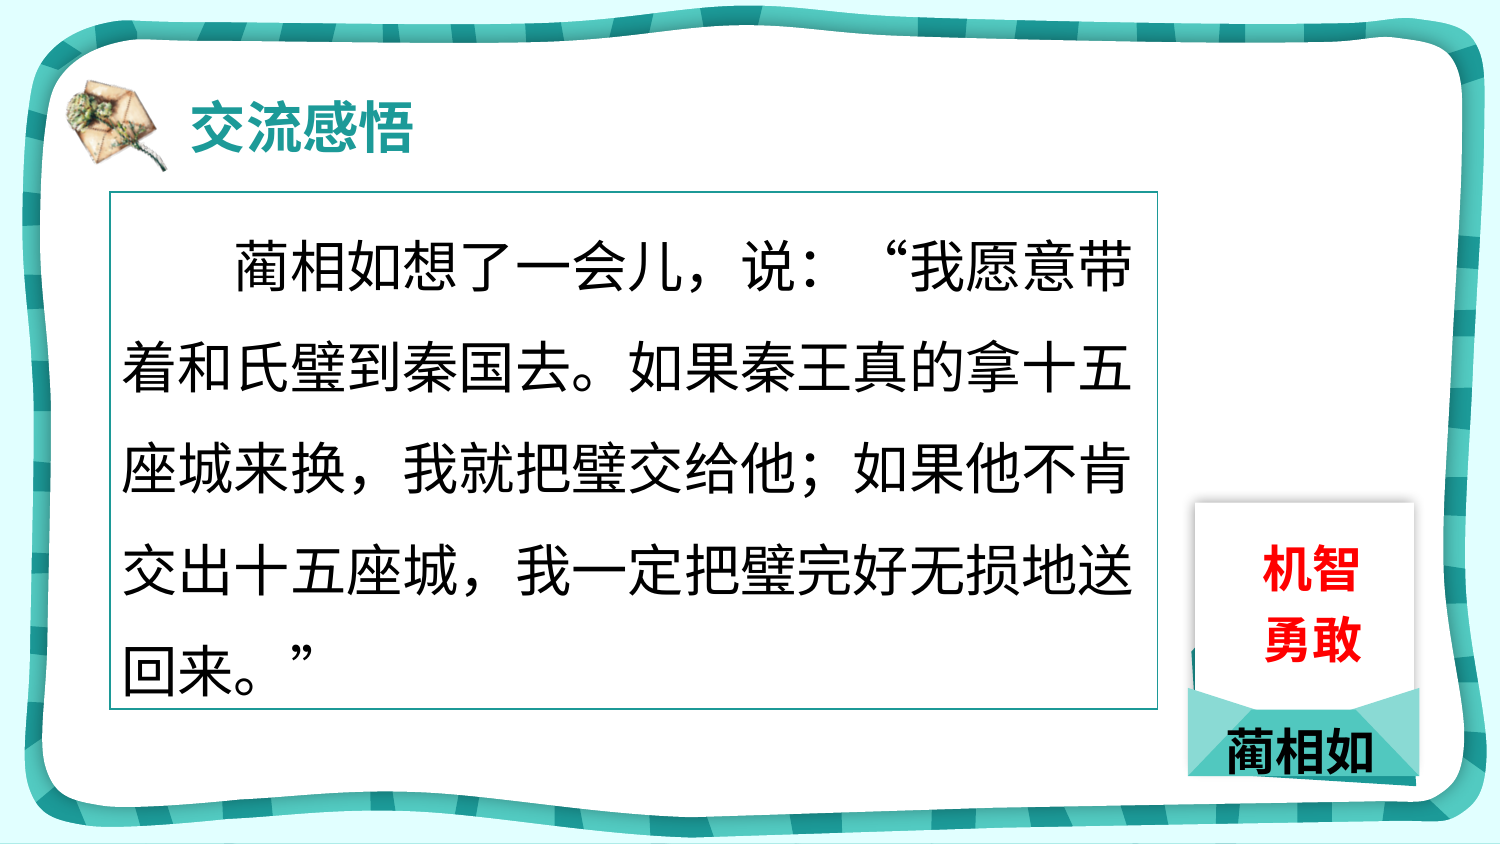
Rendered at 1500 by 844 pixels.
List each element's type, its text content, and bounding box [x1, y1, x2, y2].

text_box 交流感悟 [167, 86, 443, 166]
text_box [1175, 502, 1431, 831]
text_box 蔺相如想了一会儿，说：“我愿意带着和氏璧到秦国去。如果秦王真的拿十五座城来换，我就把璧交给他；如果他不肯交出十五座城，我一定把璧完好无损地送回来。” [109, 191, 1158, 710]
picture [16, 25, 172, 214]
